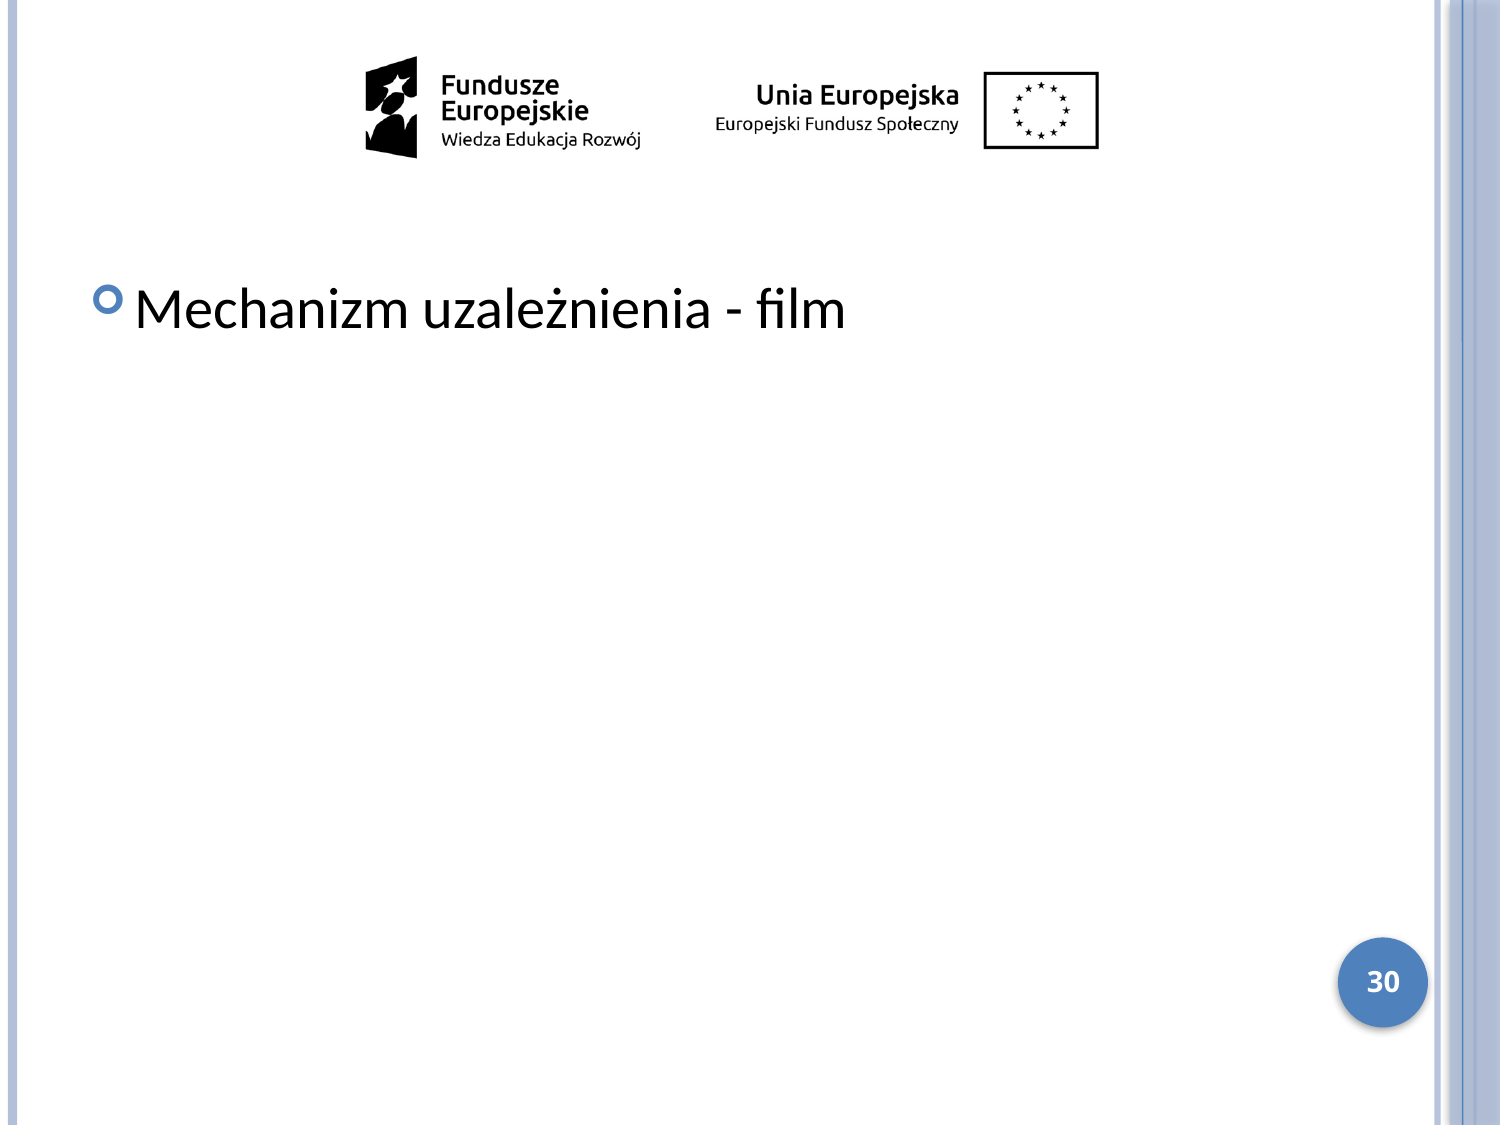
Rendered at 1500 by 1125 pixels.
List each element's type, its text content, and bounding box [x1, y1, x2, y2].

picture [340, 30, 1124, 184]
list Mechanizm uzależnienia - film [75, 262, 1300, 1062]
slide_number 30 [1333, 940, 1434, 1027]
